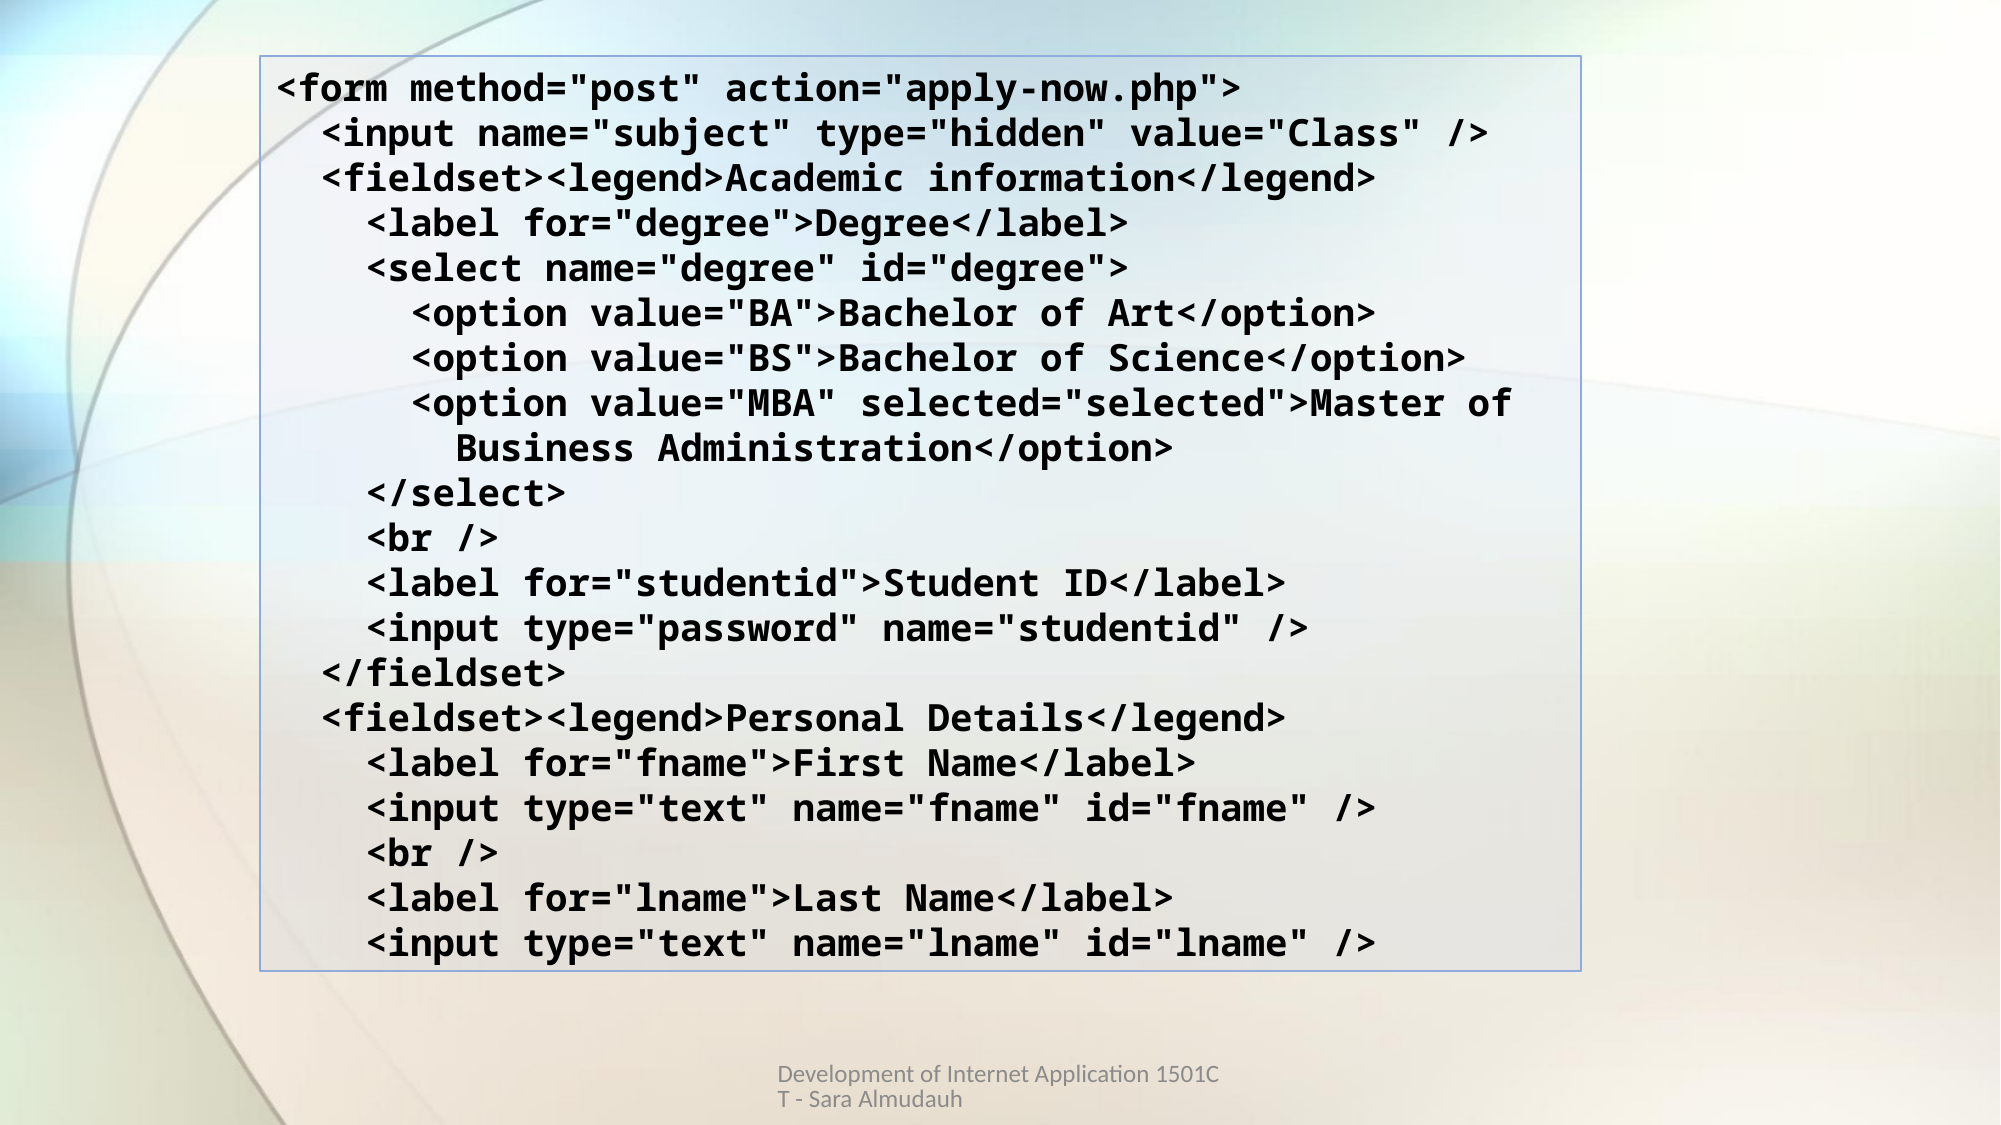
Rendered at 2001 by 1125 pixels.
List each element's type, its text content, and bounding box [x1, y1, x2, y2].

text_box <form method="post" action="apply-now.php"> <input name="subject" type="hidden" value="Class" /> <fieldset><legend>Academic information</legend> <label for="degree">Degree</label> <select name="degree" id="degree"> <option value="BA">Bachelor of Art</option> <option value="BS">Bachelor of Science</option> <option value="MBA" selected="selected">Master of Business Administration</option> </select> <br /> <label for="studentid">Student ID</label> <input type="password" name="studentid" /> </fieldset> <fieldset><legend>Personal Details</legend> <label for="fname">First Name</label> <input type="text" name="fname" id="fname" /> <br /> <label for="lname">Last Name</label> <input type="text" name="lname" id="lname" /> [260, 56, 1582, 972]
picture [0, 0, 2001, 1125]
footer Development of Internet Application 1501CT - Sara Almudauh [762, 1042, 1238, 1103]
